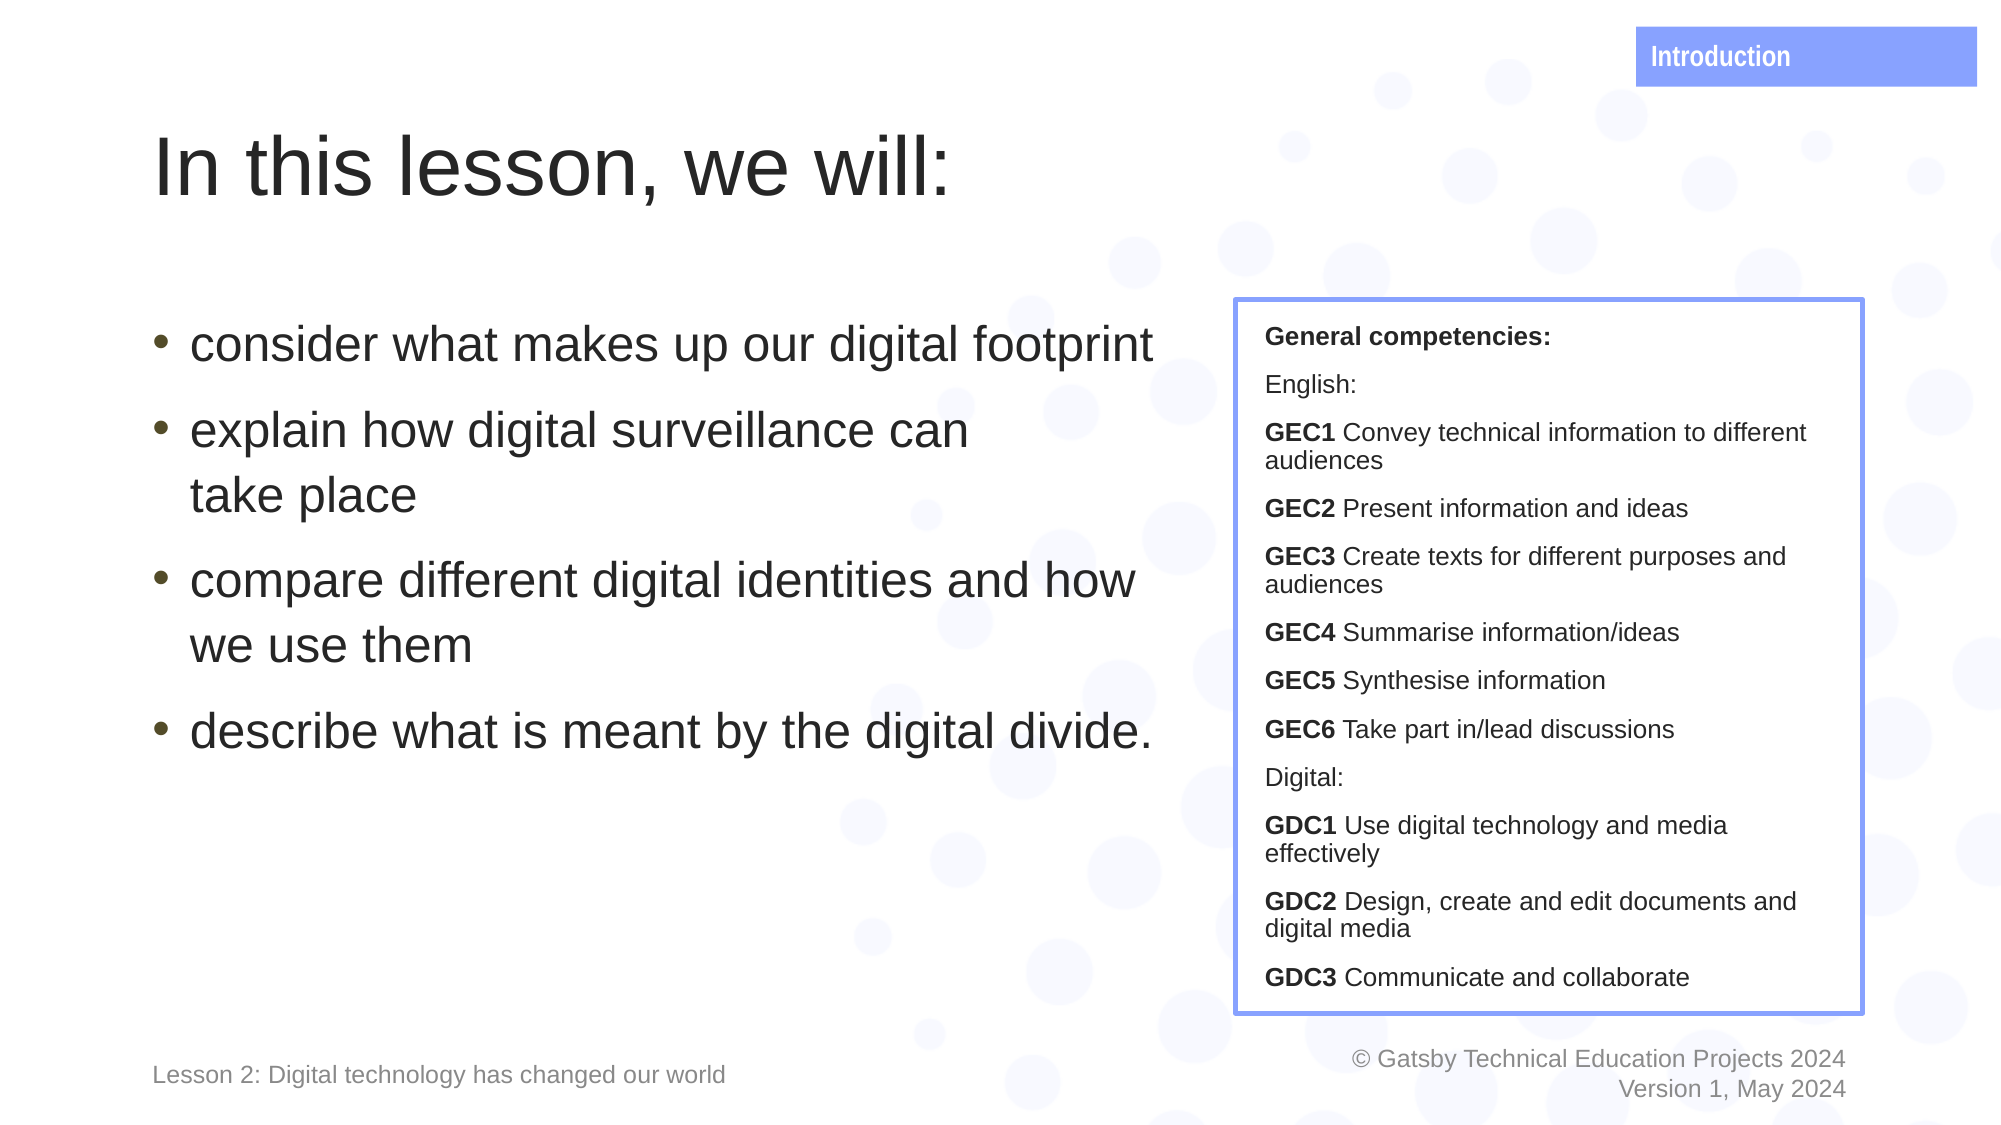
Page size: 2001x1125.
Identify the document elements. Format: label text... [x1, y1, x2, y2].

list consider what makes up our digital footprint explain how digital surveillance can take place compare different digital identities and how we use them describe what is meant by the digital divide. [137, 299, 1188, 1014]
list Introduction [1636, 26, 1978, 87]
list Lesson 2: Digital technology has changed our world [137, 1042, 829, 1103]
title In this lesson, we will: [137, 59, 1863, 278]
list General competencies: English: GEC1 Convey technical information to different audiences GEC2 Present information and ideas GEC3 Create texts for different purposes and audiences GEC4 Summarise information/ideas GEC5 Synthesise information GEC6 Take part in/lead discussions Digital: GDC1 Use digital technology and media effectively GDC2 Design, create and edit documents and digital media GDC3 Communicate and collaborate [1233, 297, 1865, 1016]
